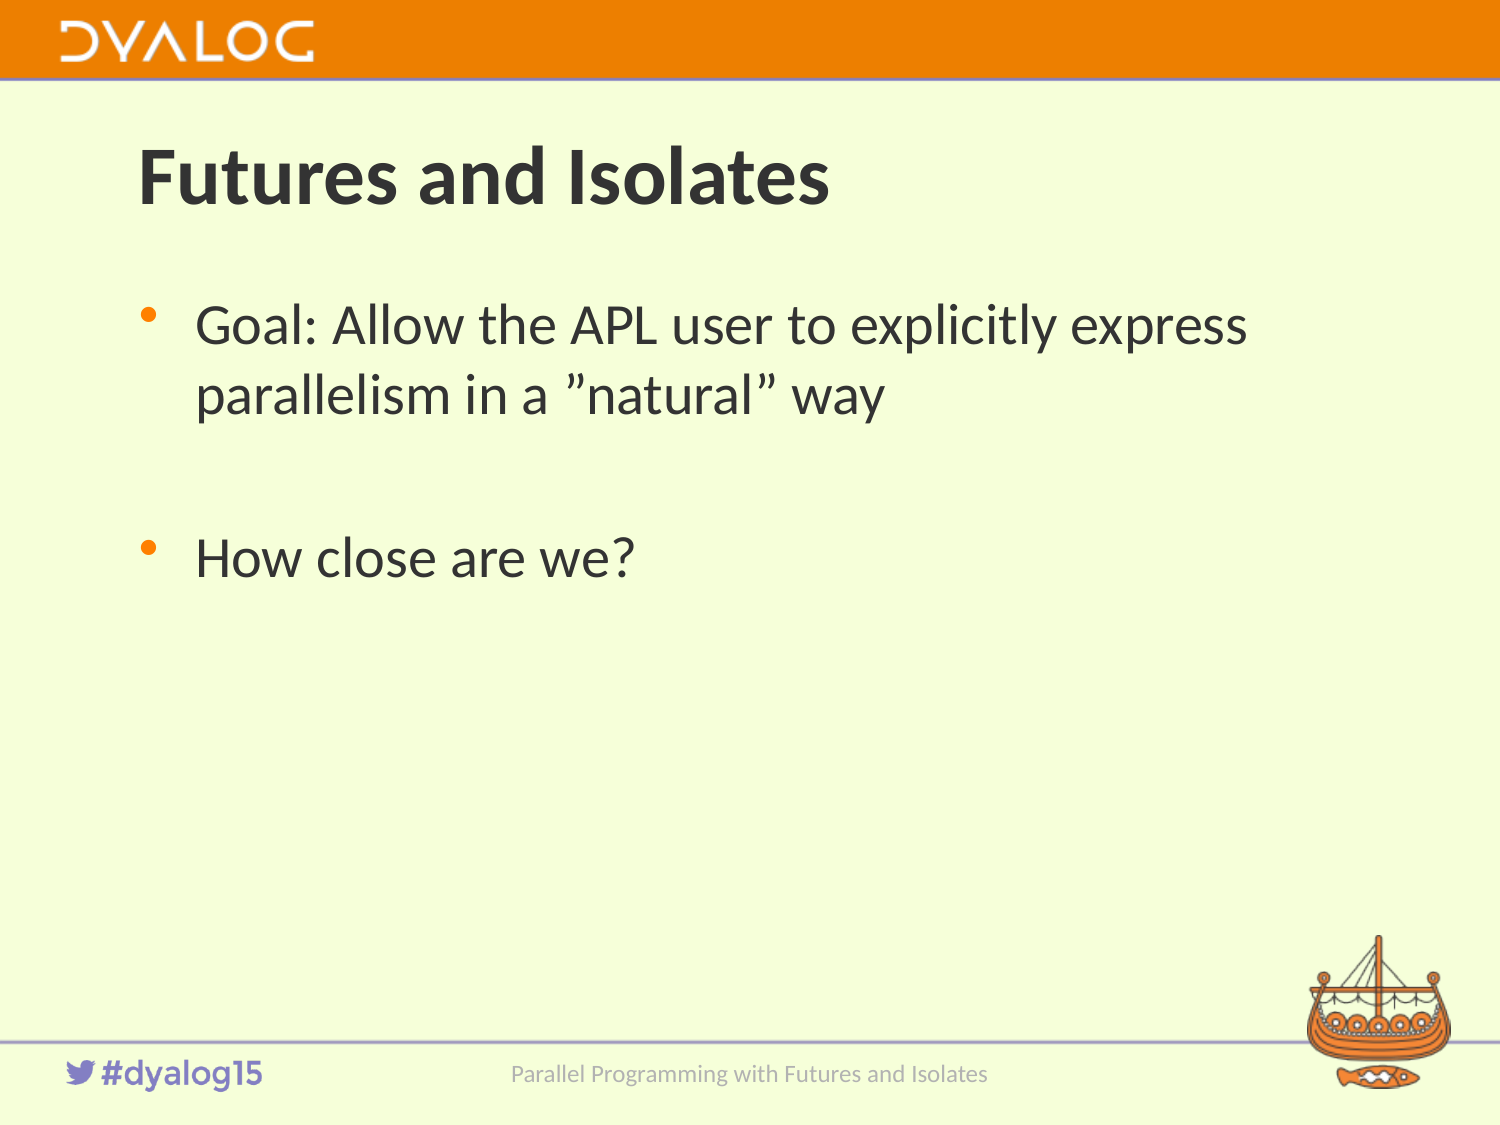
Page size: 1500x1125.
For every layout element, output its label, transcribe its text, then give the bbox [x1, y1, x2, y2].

footer Parallel Programming with Futures and Isolates [395, 1042, 1105, 1103]
title Futures and Isolates [123, 113, 1376, 254]
picture [0, 0, 1500, 1125]
list Goal: Allow the APL user to explicitly express parallelism in a ”natural” way How close are we? [123, 278, 1376, 988]
